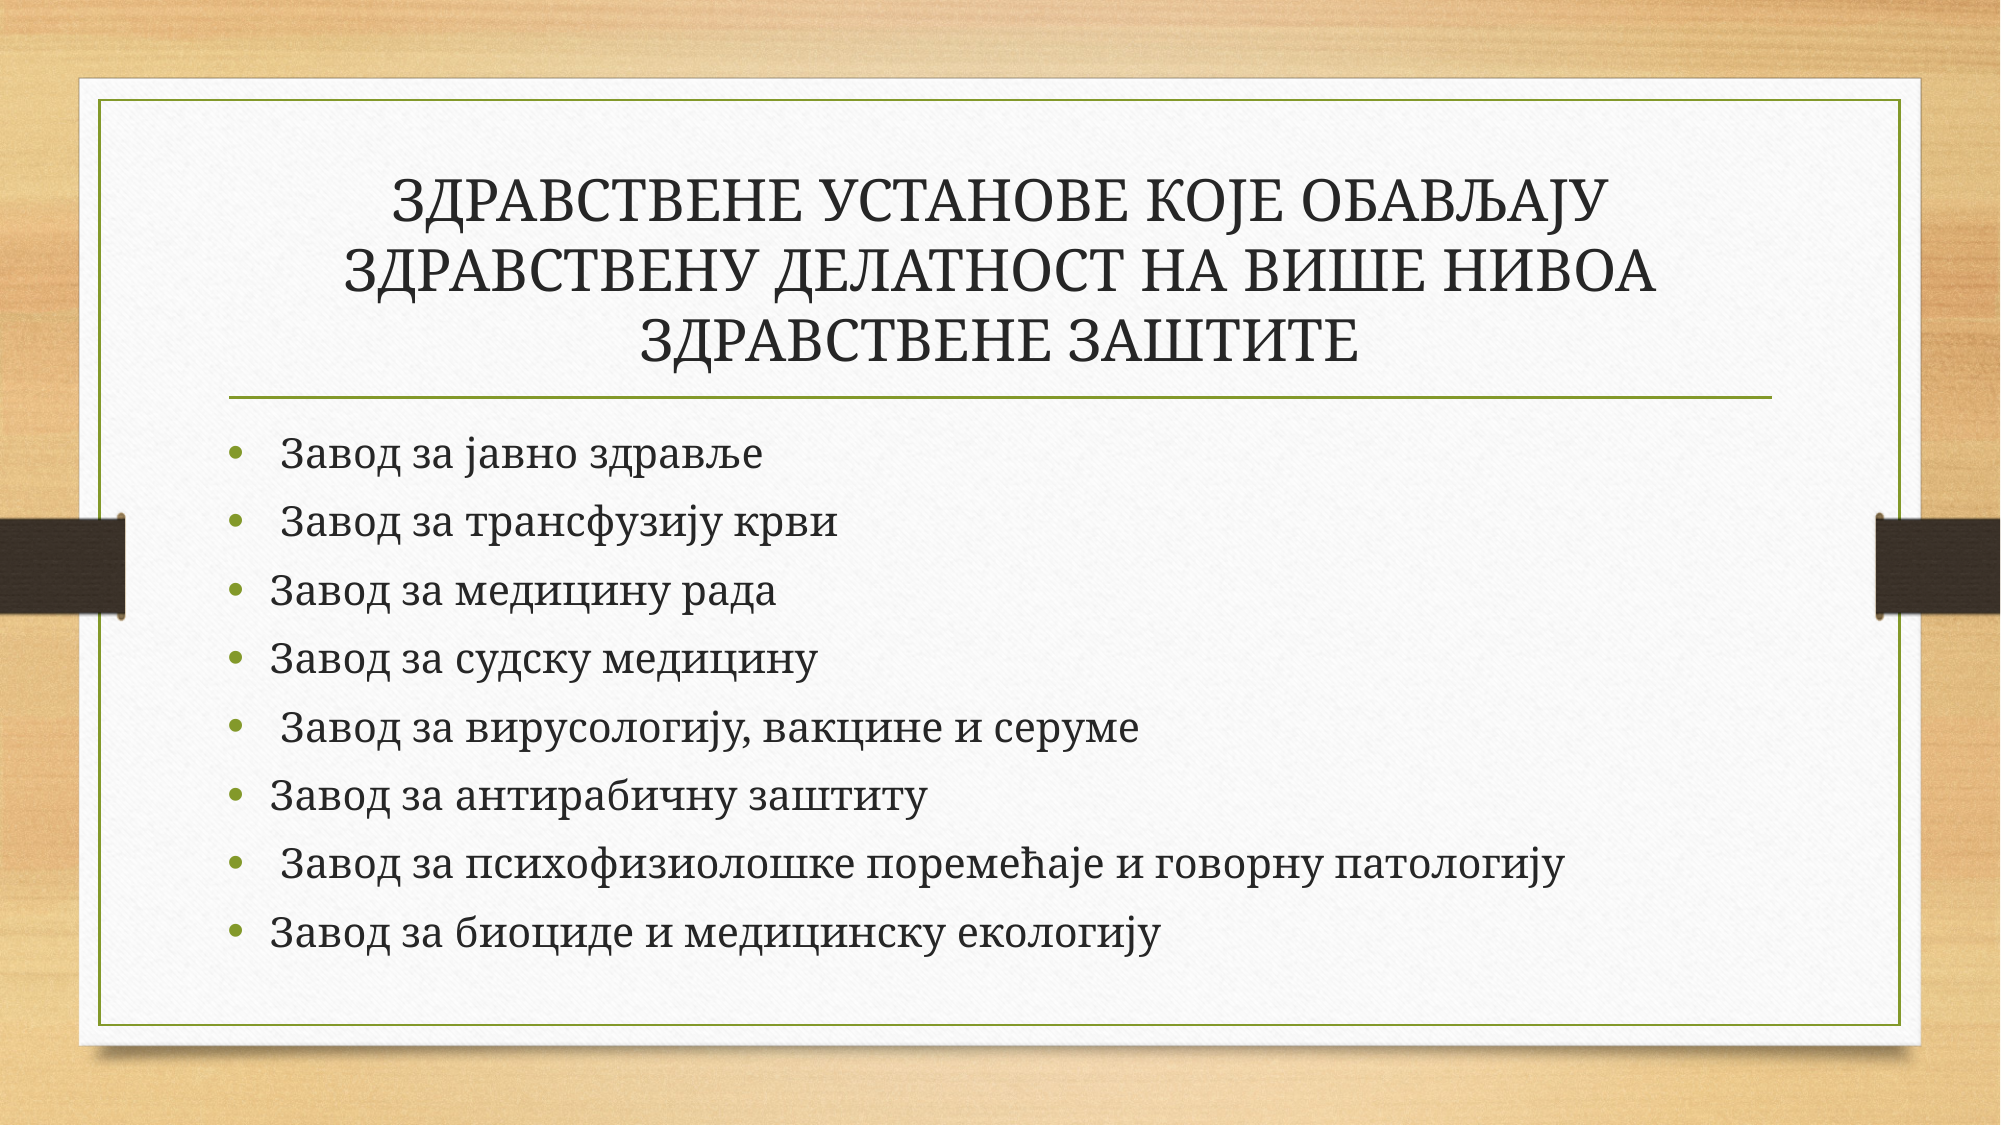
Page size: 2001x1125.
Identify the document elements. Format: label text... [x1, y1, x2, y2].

title ЗДРАВСТВЕНЕ УСТАНОВЕ КОЈЕ ОБАВЉАЈУ ЗДРАВСТВЕНУ ДЕЛАТНОСТ НА ВИШЕ НИВОА ЗДРАВСТВЕНЕ ЗАШТИТЕ [212, 161, 1788, 375]
picture [0, 0, 2001, 1125]
list Завод за јавно здравље Завод за трансфузију крви Завод за медицину рада Завод за судску медицину Завод за вирусологију, вакцине и серуме Завод за антирабичну заштиту Завод за психофизиолошке поремећаје и говорну патологију Завод за биоциде и медицинску екологију [212, 419, 1788, 964]
